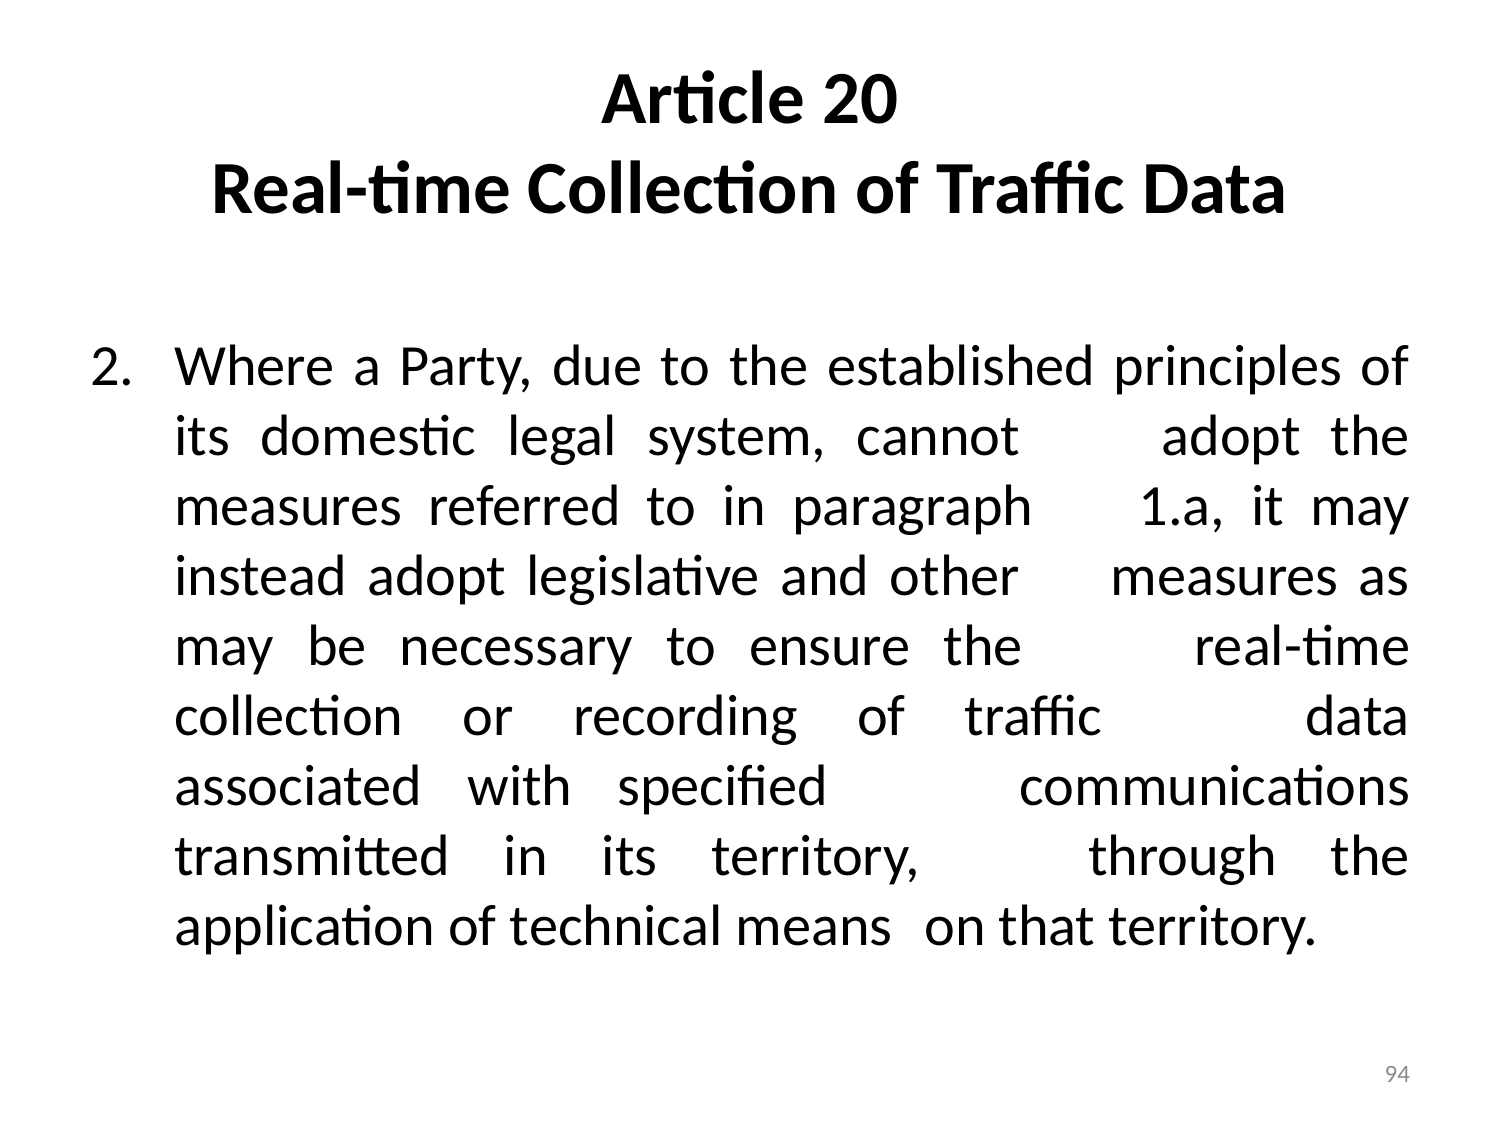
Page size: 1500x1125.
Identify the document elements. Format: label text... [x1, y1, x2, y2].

slide_number 94 [1074, 1042, 1425, 1103]
title Article 20 Real-time Collection of Traffic Data [74, 44, 1426, 233]
list Where a Party, due to the established principles of its domestic legal system, cannot adopt the measures referred to in paragraph 1.a, it may instead adopt legislative and other measures as may be necessary to ensure the real-time collection or recording of traffic data associated with specified communications transmitted in its territory, through the application of technical means on that territory. [74, 319, 1426, 1006]
